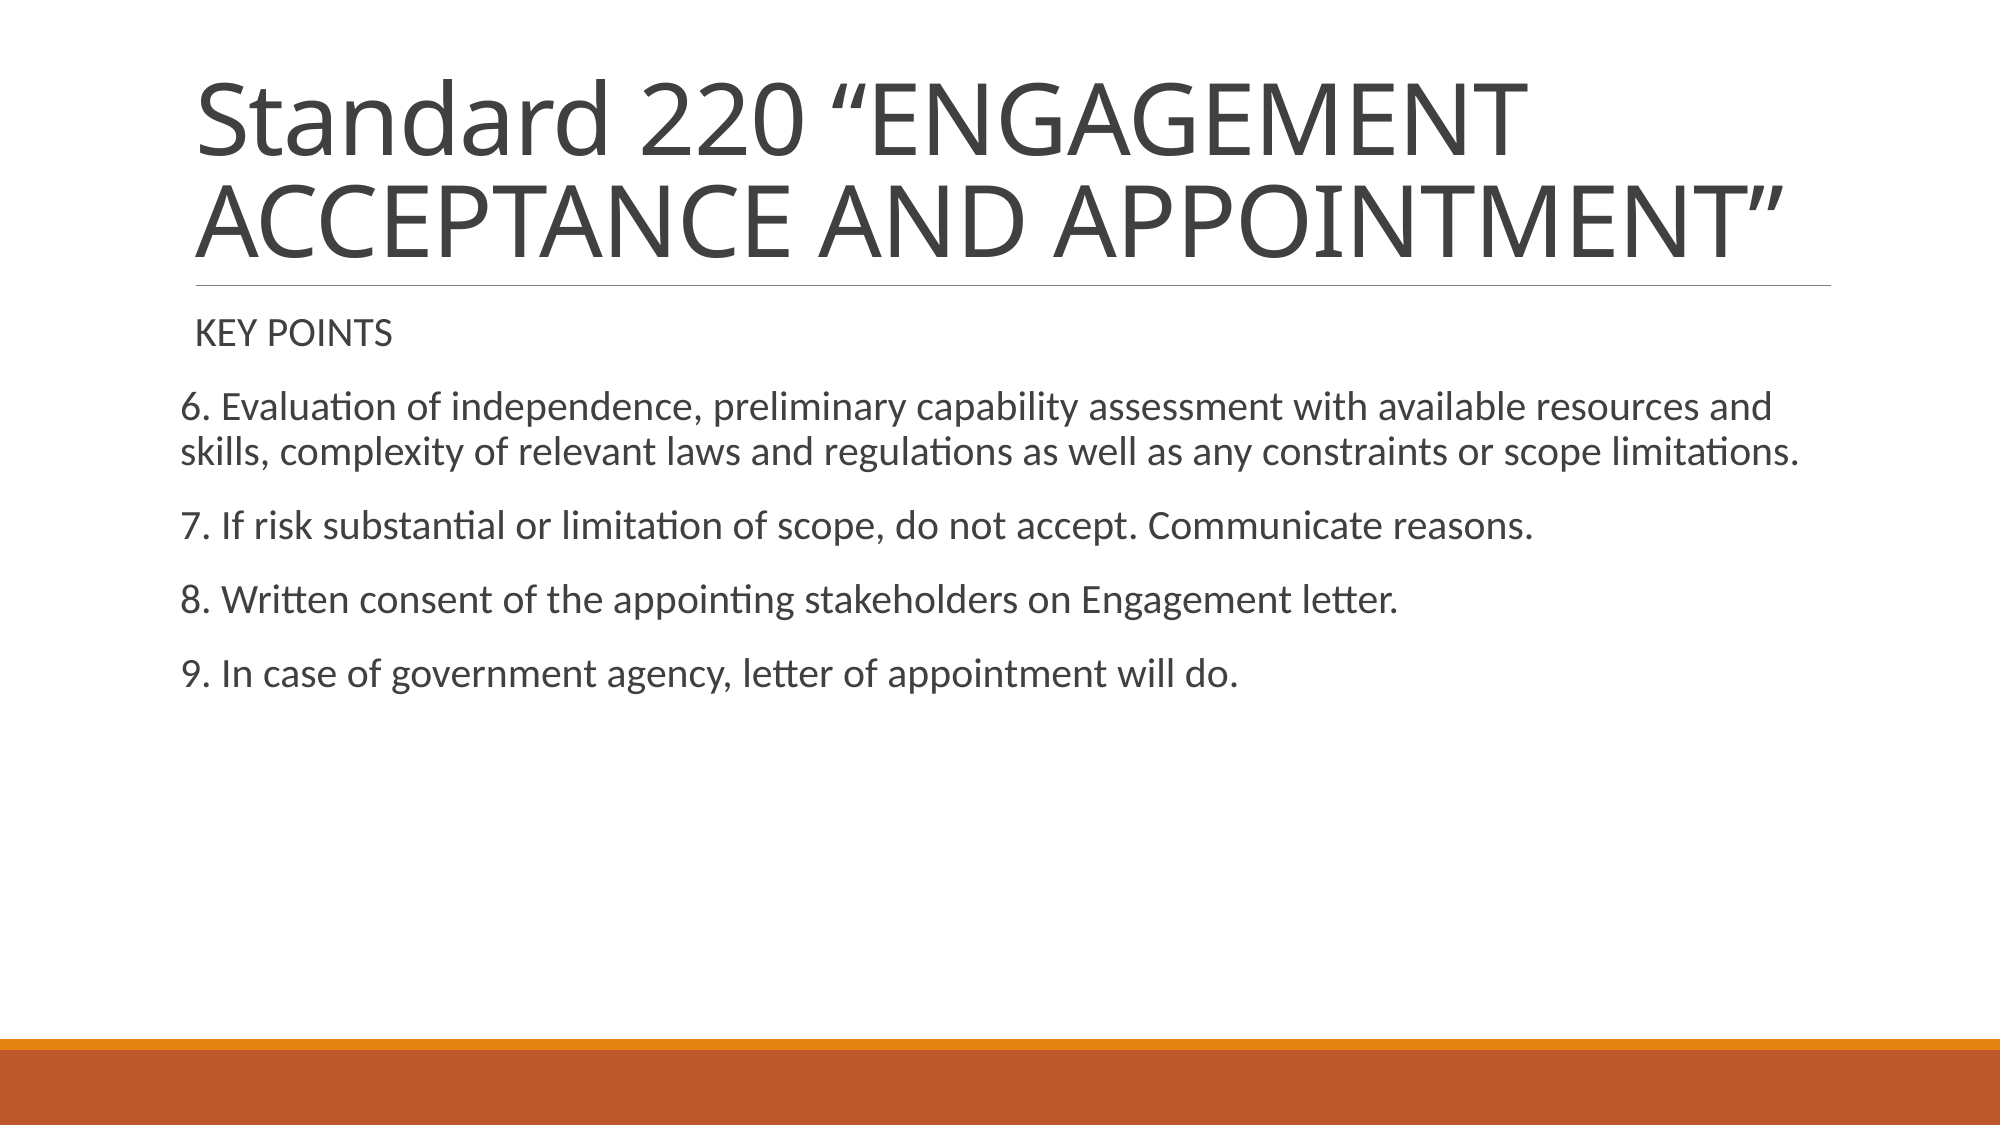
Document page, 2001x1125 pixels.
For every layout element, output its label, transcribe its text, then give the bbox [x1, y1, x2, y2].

list KEY POINTS 6. Evaluation of independence, preliminary capability assessment with available resources and skills, complexity of relevant laws and regulations as well as any constraints or scope limitations. 7. If risk substantial or limitation of scope, do not accept. Communicate reasons. 8. Written consent of the appointing stakeholders on Engagement letter. 9. In case of government agency, letter of appointment will do. [180, 302, 1830, 963]
title Standard 220 “ENGAGEMENT ACCEPTANCE AND APPOINTMENT” [180, 47, 1830, 285]
